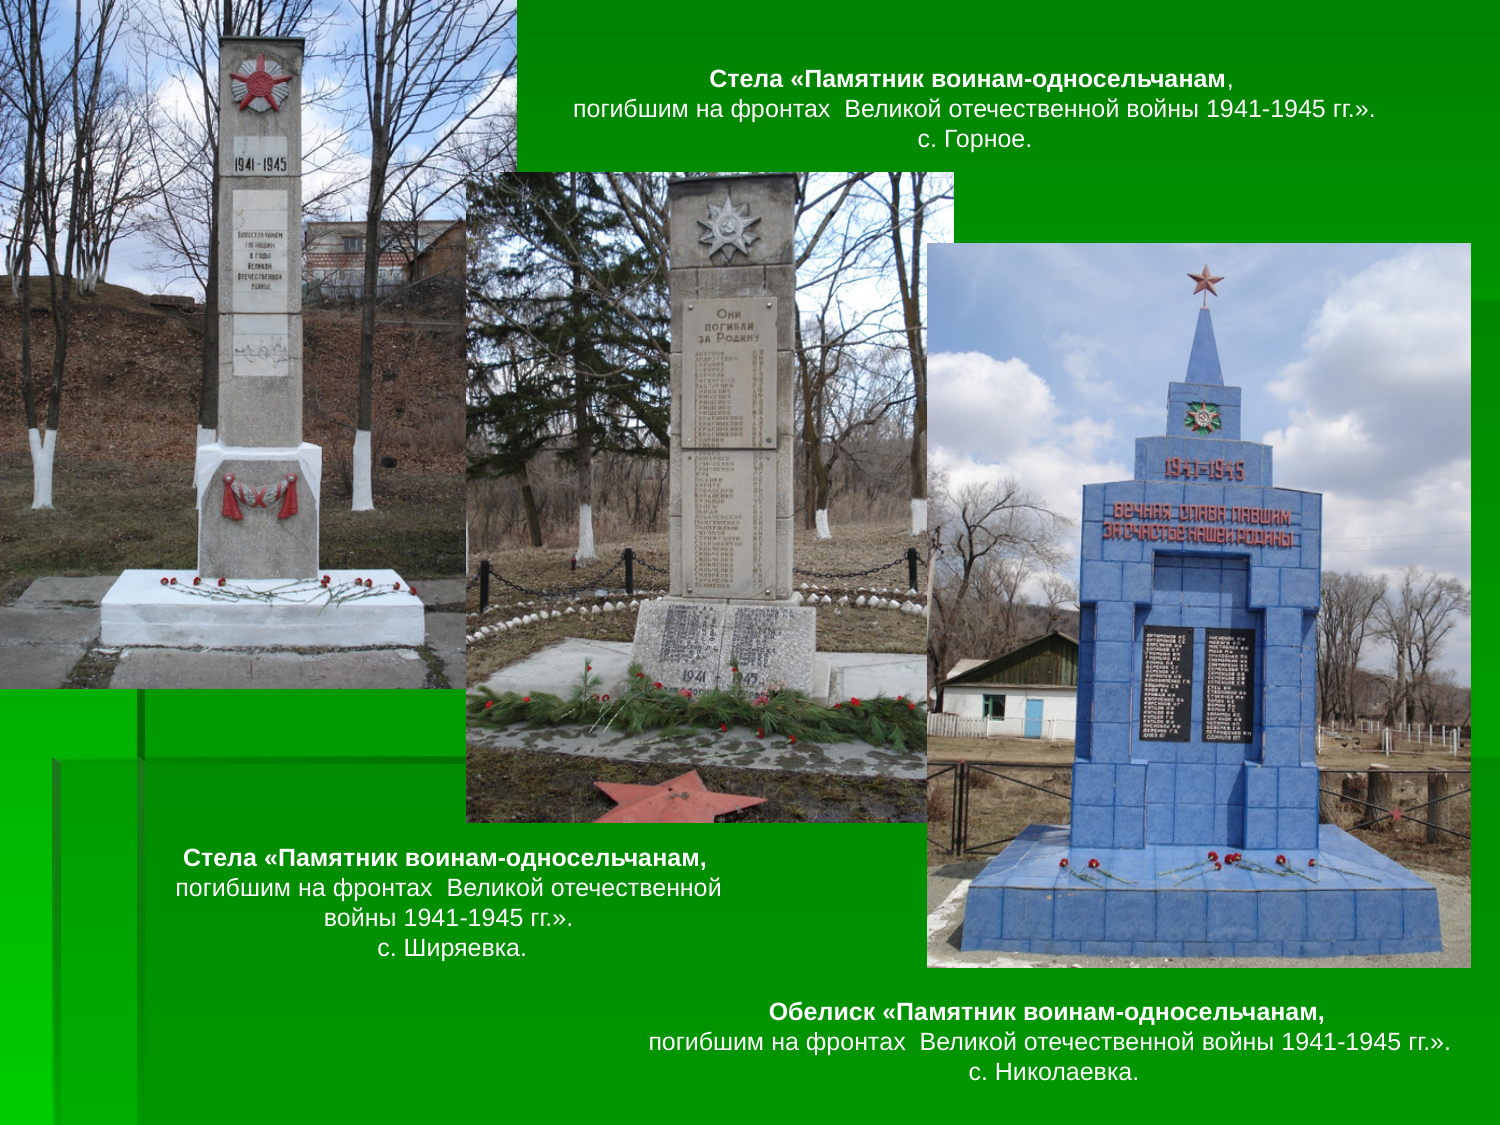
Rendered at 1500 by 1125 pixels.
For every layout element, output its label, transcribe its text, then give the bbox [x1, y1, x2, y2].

text_box Стела «Памятник воинам-односельчанам, погибшим на фронтах Великой отечественной войны 1941-1945 гг.». с. Горное. [551, 54, 1393, 160]
picture [0, 0, 1471, 969]
text_box Обелиск «Памятник воинам-односельчанам, погибшим на фронтах Великой отечественной войны 1941-1945 гг.». с. Николаевка. [633, 987, 1468, 1093]
text_box Стела «Памятник воинам-односельчанам, погибшим на фронтах Великой отечественной войны 1941-1945 гг.». с. Ширяевка. [160, 834, 738, 969]
